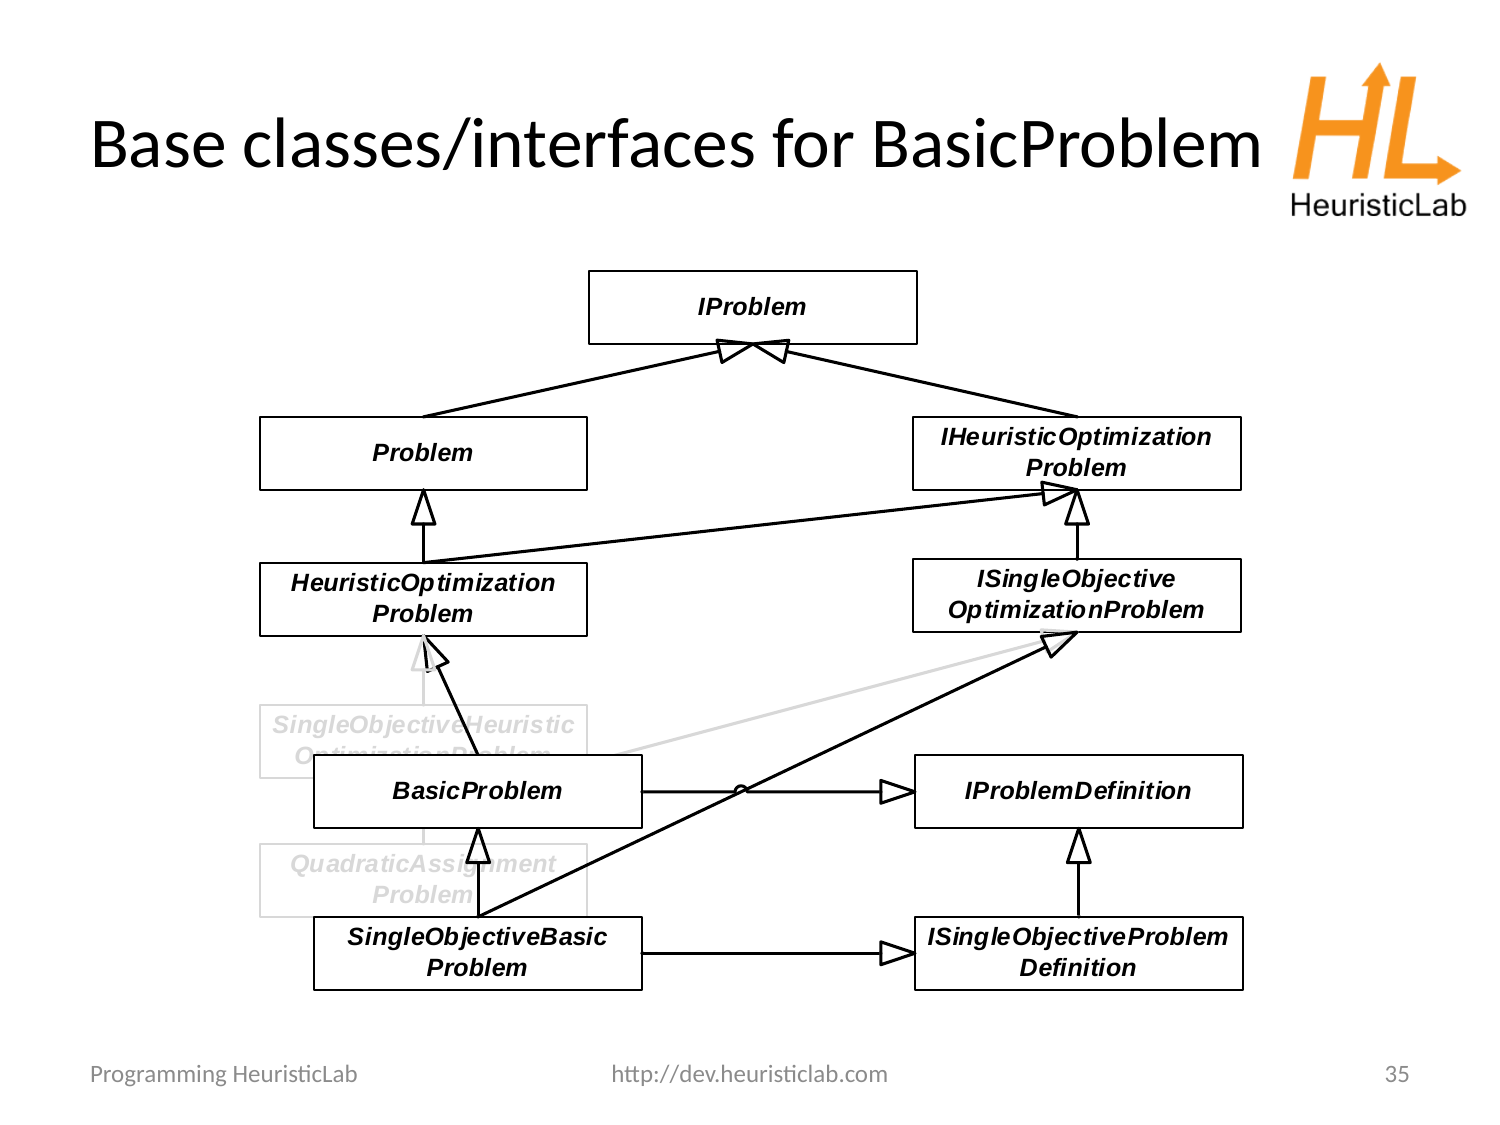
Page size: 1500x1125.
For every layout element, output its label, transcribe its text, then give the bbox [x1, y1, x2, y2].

footer http://dev.heuristiclab.com [512, 1042, 988, 1103]
picture [1281, 27, 1474, 244]
slide_number 35 [1074, 1042, 1425, 1103]
title Base classes/interfaces for BasicProblem [75, 45, 1282, 233]
picture [255, 266, 1245, 995]
slide_number Programming HeuristicLab [75, 1042, 425, 1103]
